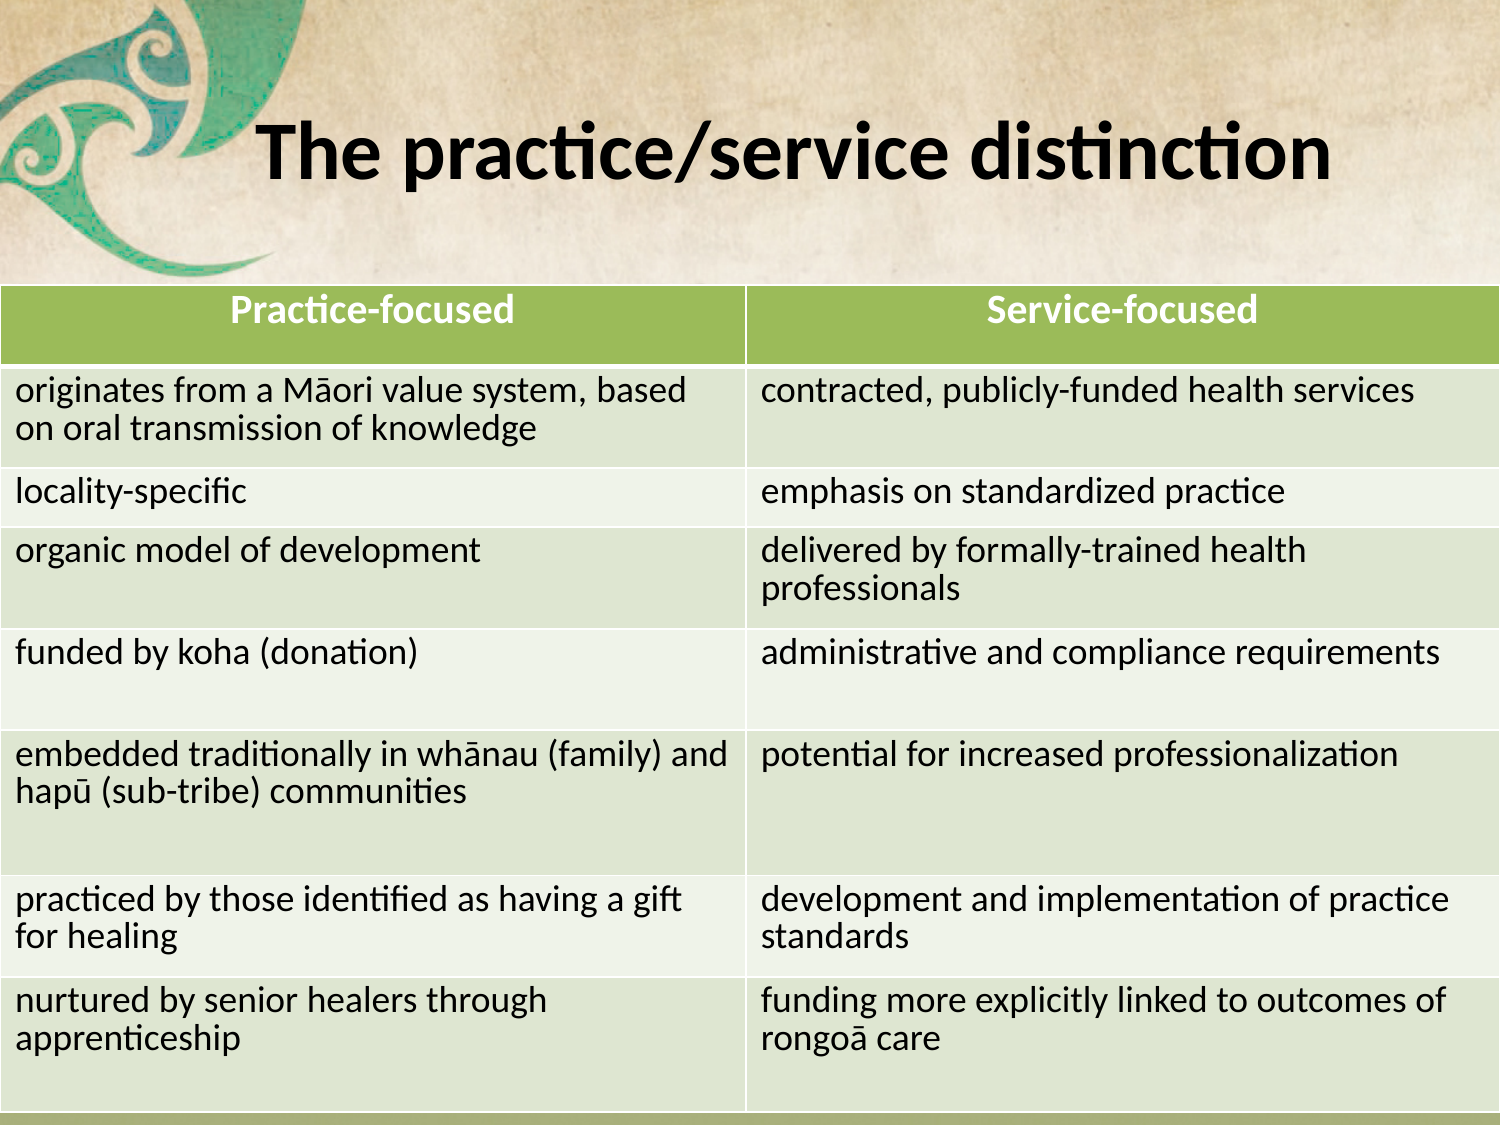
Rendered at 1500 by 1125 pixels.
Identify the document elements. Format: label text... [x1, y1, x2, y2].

picture [0, 1113, 1500, 1125]
table_cell funding more explicitly linked to outcomes of rongoā care [747, 978, 1499, 1111]
table_header Service-focused [747, 286, 1499, 364]
table_header Practice-focused [1, 286, 745, 364]
table_cell contracted, publicly-funded health services [747, 369, 1499, 467]
table_cell nurtured by senior healers through apprenticeship [1, 978, 745, 1111]
table_cell administrative and compliance requirements [747, 630, 1499, 729]
table_cell practiced by those identified as having a gift for healing [1, 876, 745, 976]
table_cell organic model of development [1, 528, 745, 628]
table_cell originates from a Māori value system, based on oral transmission of knowledge [1, 369, 745, 467]
table_cell funded by koha (donation) [1, 630, 745, 729]
table_cell emphasis on standardized practice [747, 469, 1499, 526]
table_cell delivered by formally-trained health professionals [747, 528, 1499, 628]
table_cell locality-specific [1, 469, 745, 526]
title The practice/service distinction [119, 52, 1470, 240]
table_cell potential for increased professionalization [747, 731, 1499, 875]
table_cell development and implementation of practice standards [747, 876, 1499, 976]
picture [0, 0, 1500, 284]
table_cell embedded traditionally in whānau (family) and hapū (sub-tribe) communities [1, 731, 745, 875]
